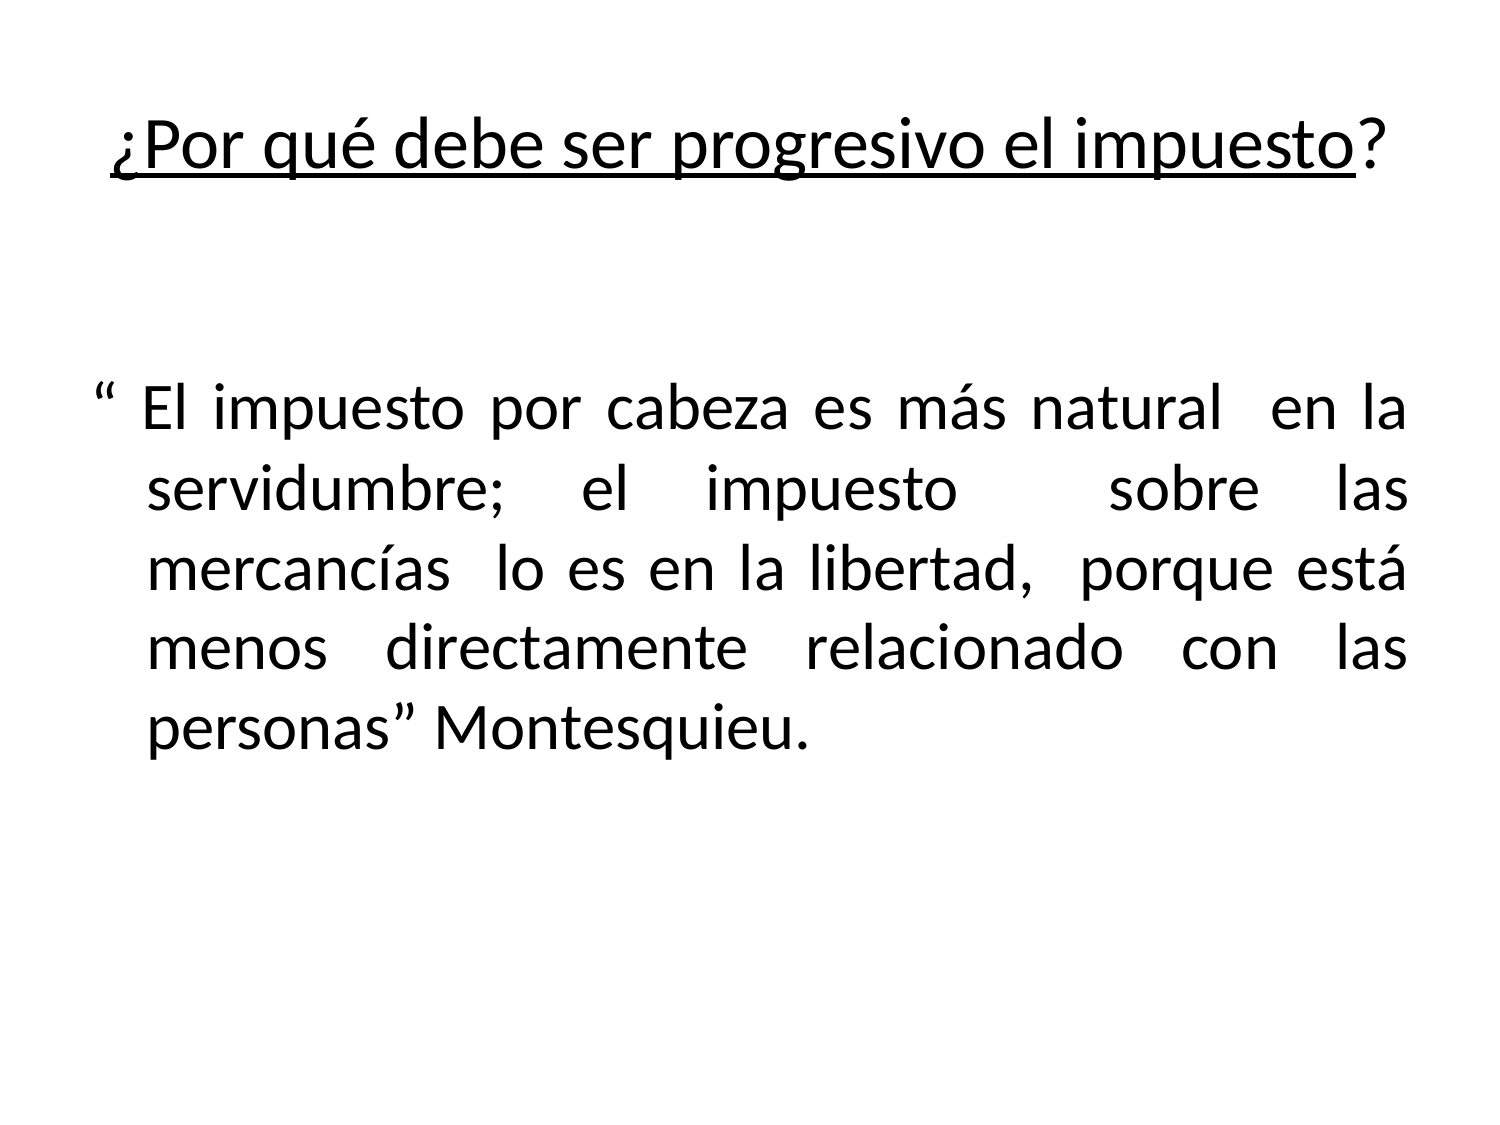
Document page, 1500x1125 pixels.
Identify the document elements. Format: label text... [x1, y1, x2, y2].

list “ El impuesto por cabeza es más natural en la servidumbre; el impuesto sobre las mercancías lo es en la libertad, porque está menos directamente relacionado con las personas” Montesquieu. [74, 262, 1426, 1083]
title ¿Por qué debe ser progresivo el impuesto? [74, 44, 1426, 233]
